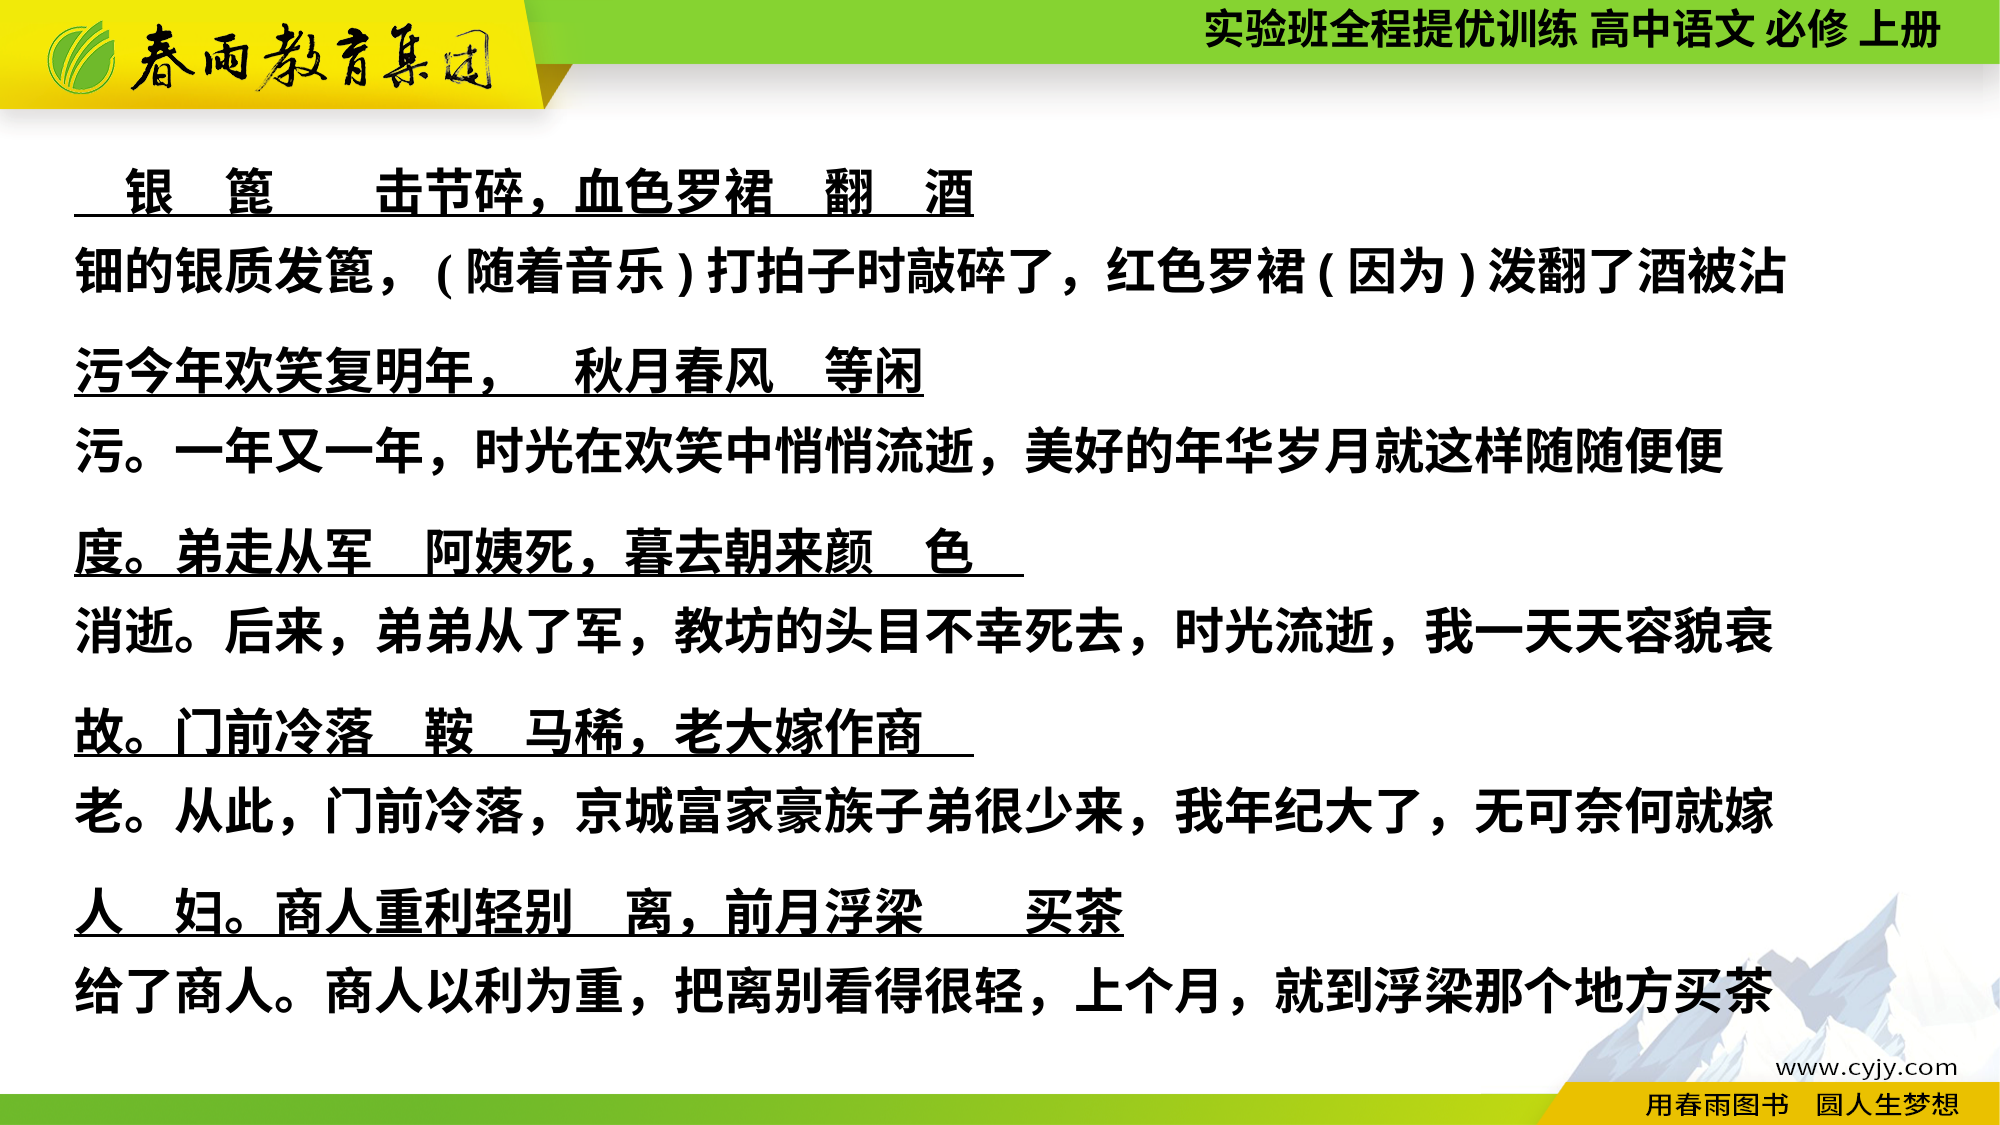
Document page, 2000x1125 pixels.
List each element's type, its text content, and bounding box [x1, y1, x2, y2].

picture [0, 0, 2000, 1125]
text_box 钿的银质发篦，(随着音乐)打拍子时敲碎了，红色罗裙(因为)泼翻了酒被沾 污。一年又一年，时光在欢笑中悄悄流逝，美好的年华岁月就这样随随便便 消逝。后来，弟弟从了军，教坊的头目不幸死去，时光流逝，我一天天容貌衰 老。从此，门前冷落，京城富家豪族子弟很少来，我年纪大了，无可奈何就嫁 给了商人。商人以利为重，把离别看得很轻，上个月，就到浮梁那个地方买茶 [59, 201, 1944, 1027]
